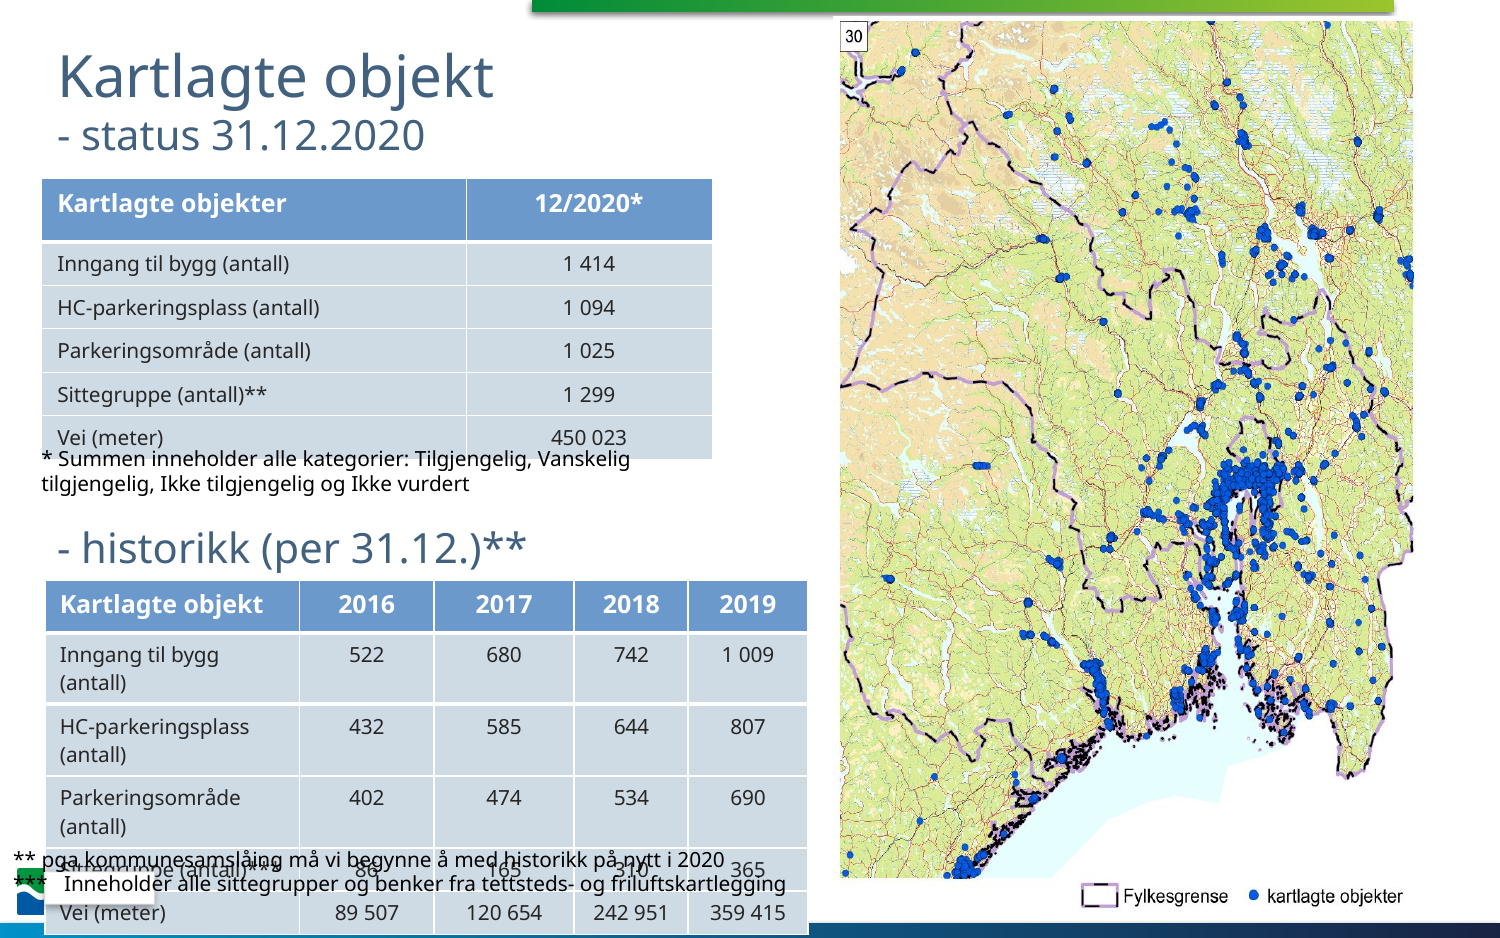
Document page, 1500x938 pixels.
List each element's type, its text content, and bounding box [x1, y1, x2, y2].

table_header 2017 [435, 581, 573, 631]
table_cell 242 951 [575, 904, 687, 934]
text_box Kartlagte objekt - status 31.12.2020 [42, 24, 828, 167]
table_cell 742 [575, 635, 687, 702]
table_cell 644 [575, 706, 687, 775]
picture [833, 16, 1419, 913]
text_box - historikk (per 31.12.)** [42, 496, 828, 580]
table_cell Inngang til bygg (antall) [46, 635, 299, 702]
table_cell 1 025 [467, 329, 712, 372]
table_cell 522 [300, 635, 433, 702]
table_cell 585 [435, 706, 573, 775]
table_header Kartlagte objekt [46, 581, 299, 631]
table_cell 402 [300, 777, 433, 838]
table_cell 474 [435, 777, 573, 838]
table_cell Vei (meter) [42, 416, 466, 438]
table_cell 120 654 [435, 904, 573, 934]
table_cell Sittegruppe (antall)** [42, 373, 466, 415]
table_header 2019 [689, 581, 807, 631]
table_header 12/2020* [467, 179, 712, 240]
table_cell 365 [802, 849, 807, 890]
table_cell 680 [435, 635, 573, 702]
table_cell 1 009 [689, 635, 807, 702]
table_cell HC-parkeringsplass (antall) [42, 286, 466, 328]
table_header 2018 [575, 581, 687, 631]
text_box * Summen inneholder alle kategorier: Tilgjengelig, Vanskelig tilgjengelig, Ikke tilgjengelig og Ikke vurdert [26, 438, 711, 504]
table_cell HC-parkeringsplass (antall) [46, 706, 299, 775]
table_cell 1 299 [467, 373, 712, 415]
table_cell 1 094 [467, 286, 712, 328]
table_cell 432 [300, 706, 433, 775]
table_cell 690 [689, 777, 807, 847]
table_cell 359 415 [689, 892, 807, 934]
table_cell 534 [575, 777, 687, 838]
table_header Kartlagte objekter [42, 179, 466, 240]
table_cell Parkeringsområde (antall) [46, 777, 299, 838]
table_cell 450 023 [467, 416, 712, 459]
table_cell Parkeringsområde (antall) [42, 329, 466, 372]
table_header 2016 [300, 581, 433, 631]
table_cell 89 507 [300, 904, 433, 934]
table_cell Inngang til bygg (antall) [42, 244, 466, 285]
text_box ** pga kommunesamslåing må vi begynne å med historikk på nytt i 2020 *** Inneholder alle sittegrupper og benker fra tettsteds- og friluftskartlegging [0, 838, 802, 904]
table_cell Vei (meter) [46, 904, 299, 934]
table_cell 1 414 [467, 244, 712, 285]
table_cell 807 [689, 706, 807, 775]
